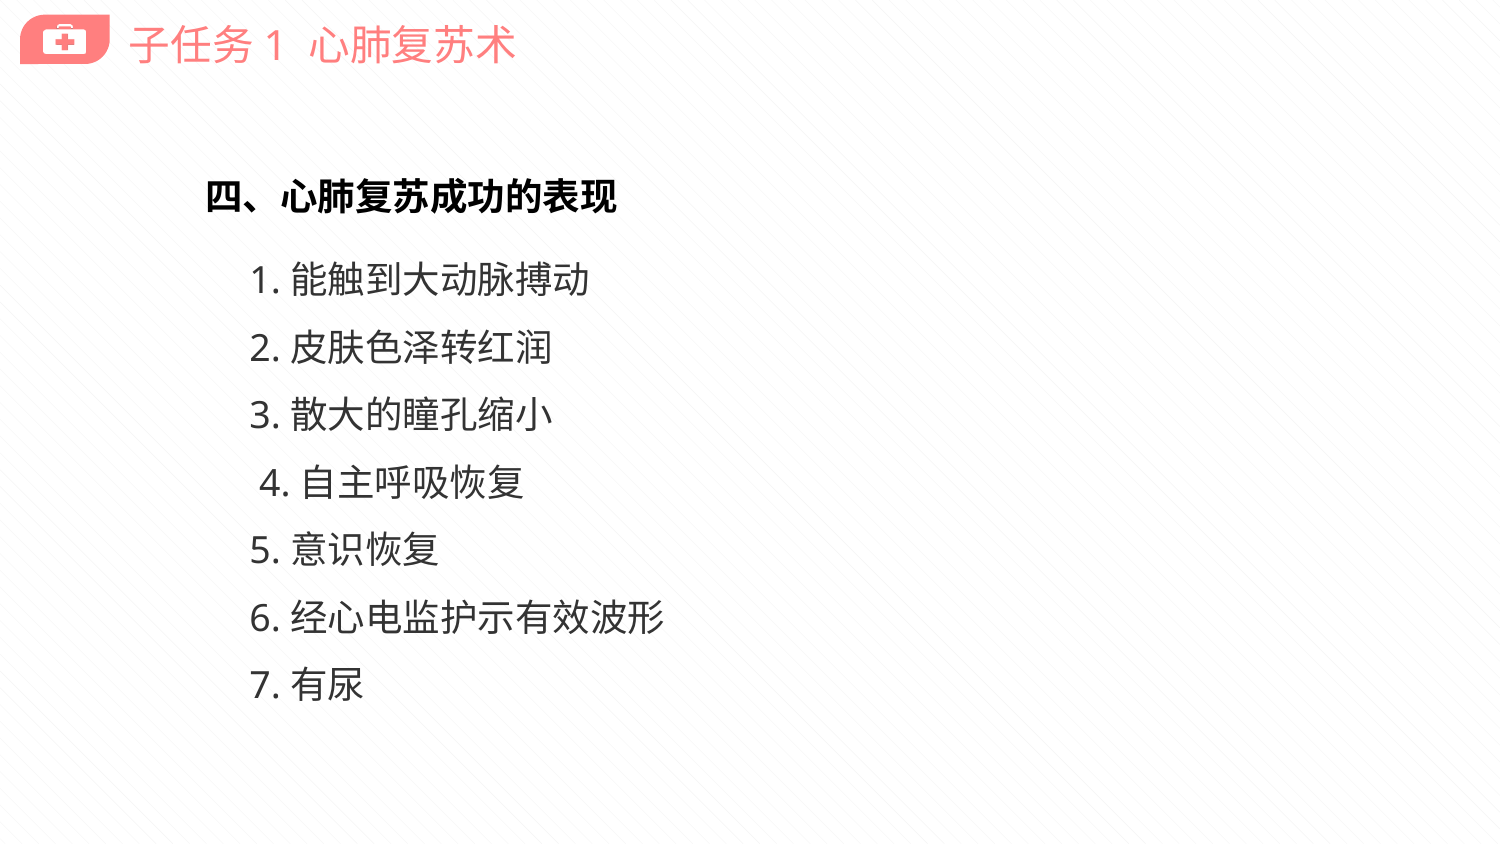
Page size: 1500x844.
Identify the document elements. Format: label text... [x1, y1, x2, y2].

text_box 1.能触到大动脉搏动 2.皮肤色泽转红润 3.散大的瞳孔缩小 4.自主呼吸恢复 5.意识恢复 6.经心电监护示有效波形 7.有尿 [223, 226, 974, 714]
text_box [19, 11, 863, 78]
text_box 四、心肺复苏成功的表现 [128, 132, 879, 226]
